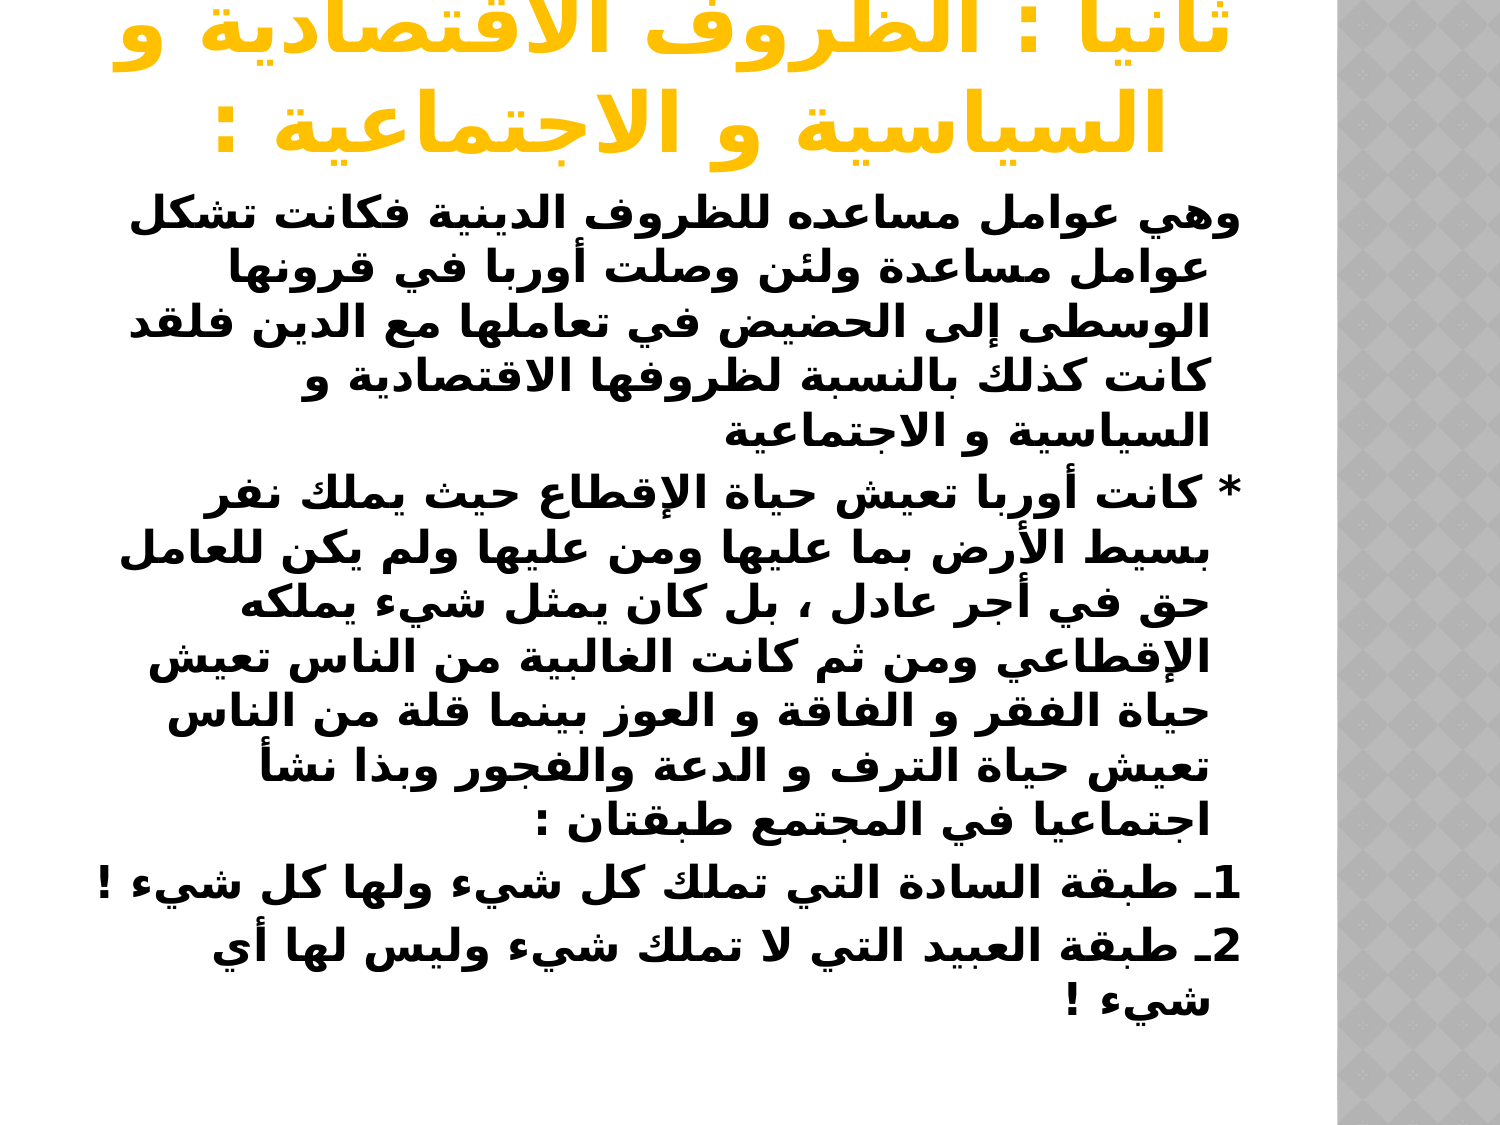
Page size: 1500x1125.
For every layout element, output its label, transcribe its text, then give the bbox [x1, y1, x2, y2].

title ثانياً : الظروف الاقتصادية و السياسية و الاجتماعية : [82, 93, 1270, 270]
list وهي عوامل مساعده للظروف الدينية فكانت تشكل عوامل مساعدة ولئن وصلت أوربا في قرونها الوسطى إلى الحضيض في تعاملها مع الدين فلقد كانت كذلك بالنسبة لظروفها الاقتصادية و السياسية و الاجتماعية * كانت أوربا تعيش حياة الإقطاع حيث يملك نفر بسيط الأرض بما عليها ومن عليها ولم يكن للعامل حق في أجر عادل ، بل كان يمثل شيء يملكه الإقطاعي ومن ثم كانت الغالبية من الناس تعيش حياة الفقر و الفاقة و العوز بينما قلة من الناس تعيش حياة الترف و الدعة والفجور وبذا نشأ اجتماعيا في المجتمع طبقتان : 1ـ طبقة السادة التي تملك كل شيء ولها كل شيء ! 2ـ طبقة العبيد التي لا تملك شيء وليس لها أي شيء ! [70, 175, 1258, 1095]
